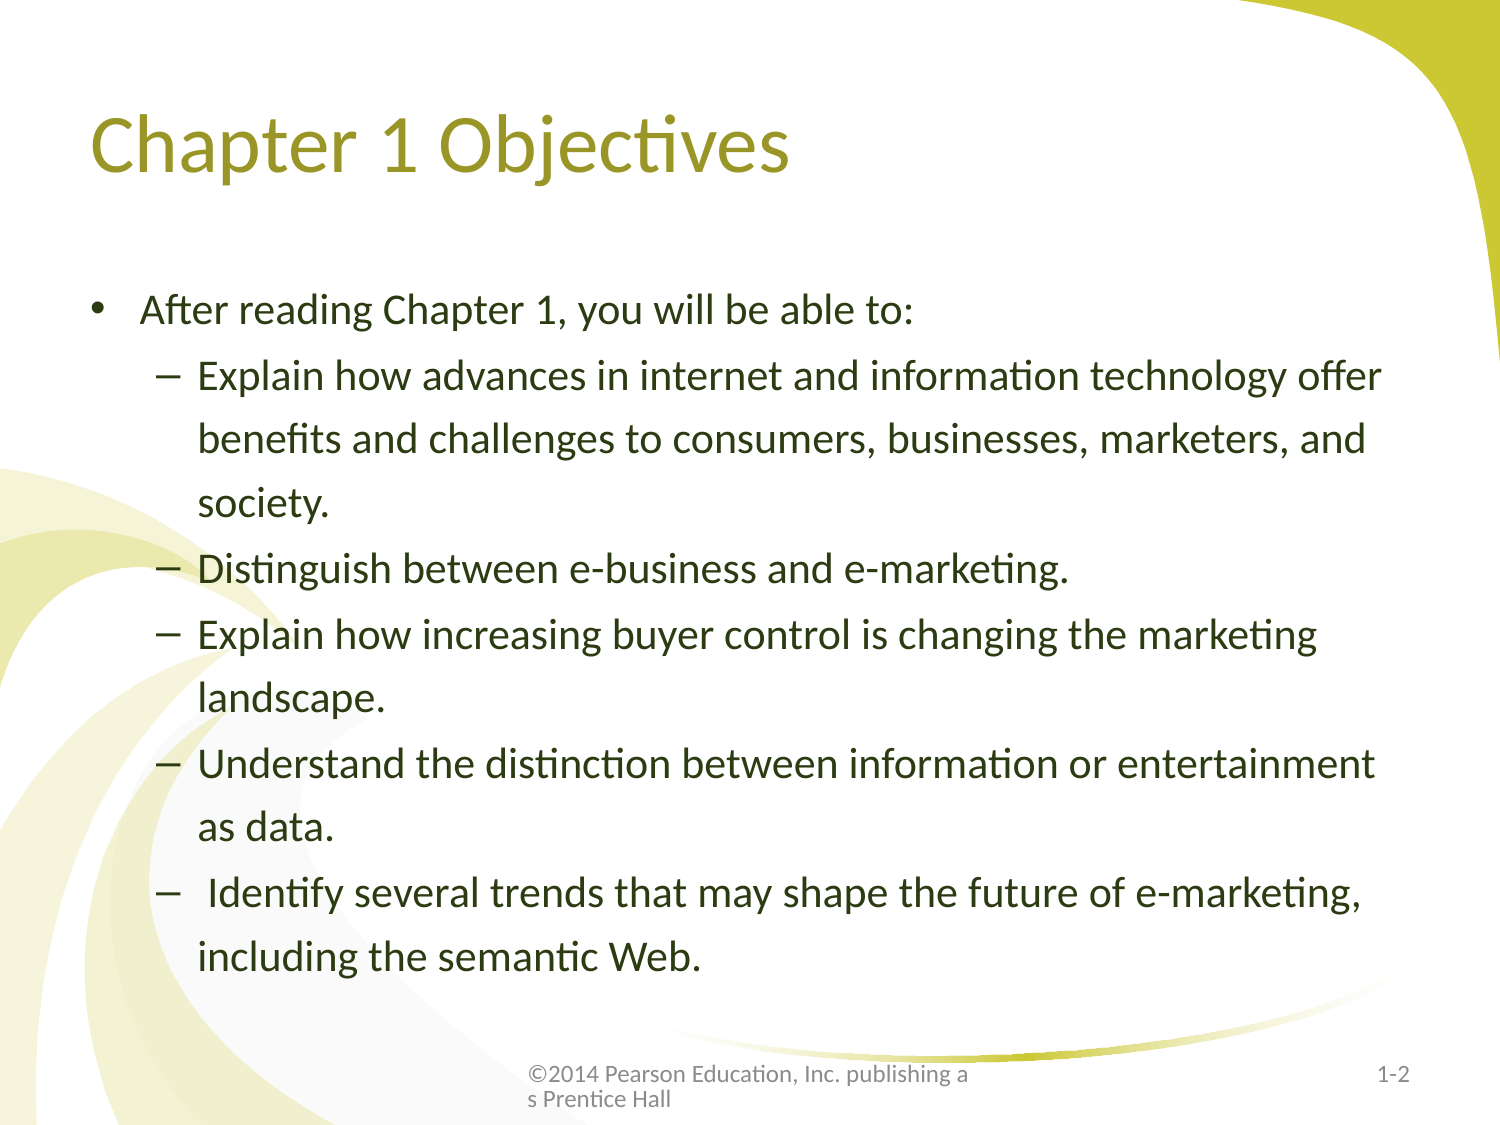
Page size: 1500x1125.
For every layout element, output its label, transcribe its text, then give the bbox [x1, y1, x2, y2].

slide_number 1-2 [1074, 1042, 1425, 1103]
list After reading Chapter 1, you will be able to: Explain how advances in internet and information technology offer benefits and challenges to consumers, businesses, marketers, and society. Distinguish between e-business and e-marketing. Explain how increasing buyer control is changing the marketing landscape. Understand the distinction between information or entertainment as data. Identify several trends that may shape the future of e-marketing, including the semantic Web. [75, 262, 1425, 1005]
footer ©2014 Pearson Education, Inc. publishing as Prentice Hall [512, 1042, 988, 1103]
title Chapter 1 Objectives [75, 45, 1425, 233]
